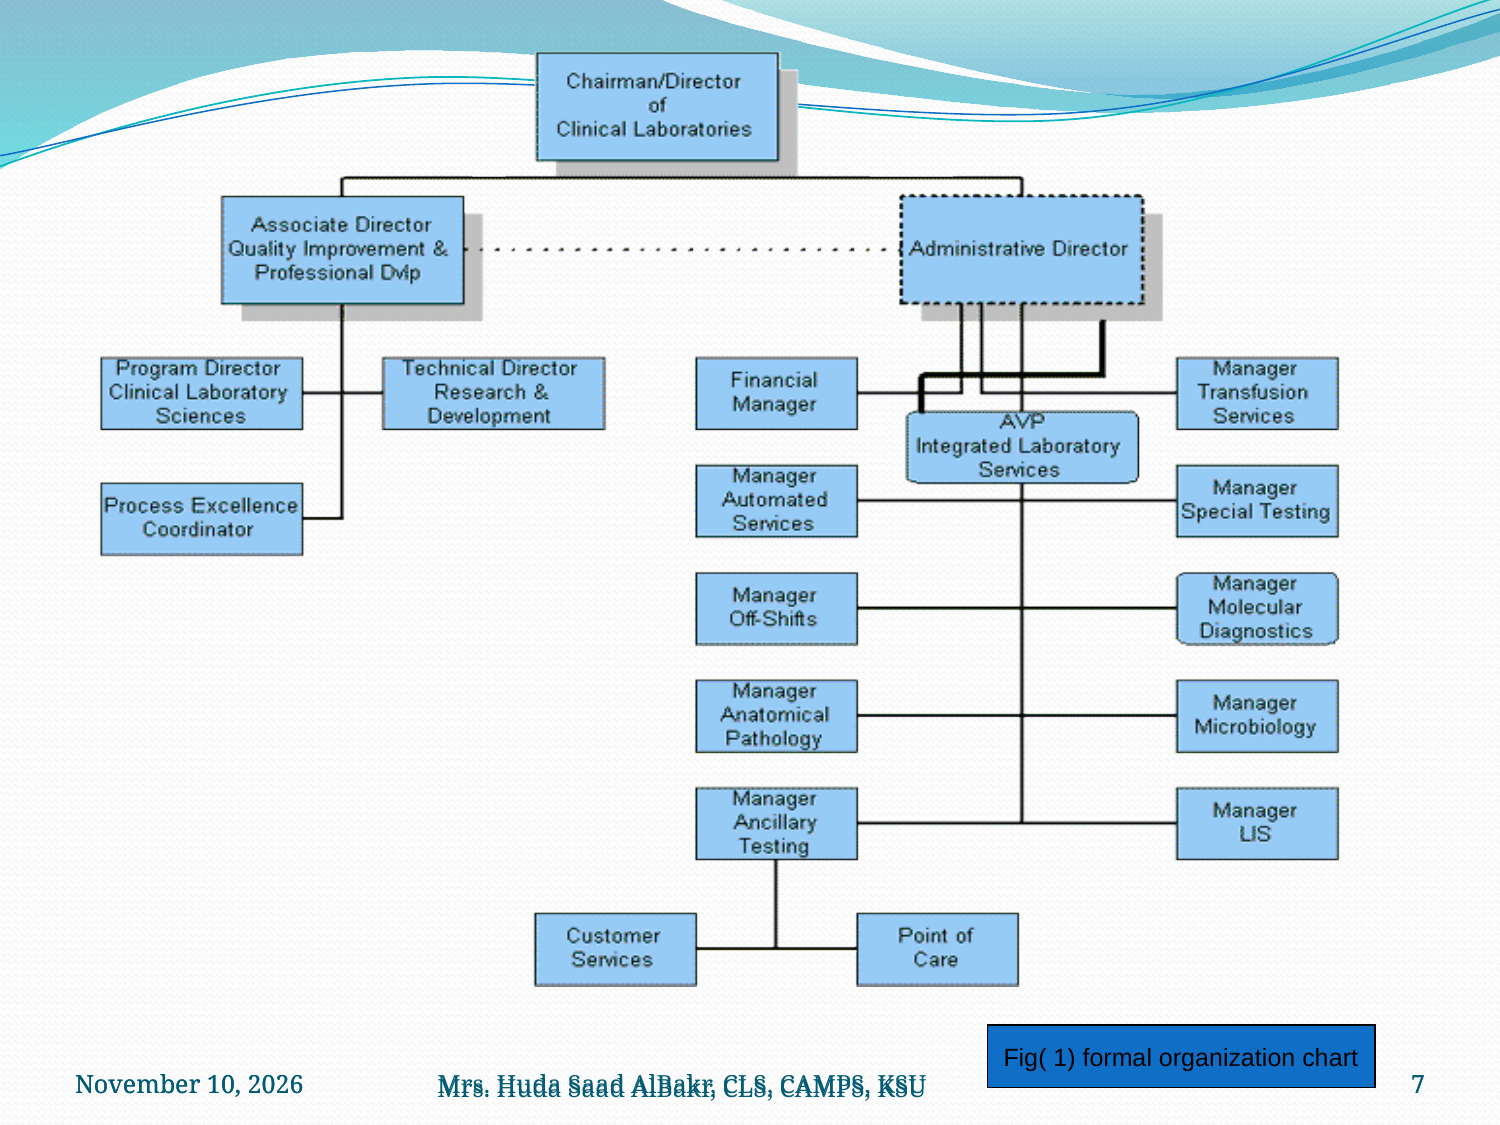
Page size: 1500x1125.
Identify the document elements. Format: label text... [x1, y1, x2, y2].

text_box 7 [1299, 1042, 1425, 1103]
text_box Fig( 1) formal organization chart [987, 1024, 1375, 1088]
picture [87, 49, 1363, 987]
text_box Mrs. Huda Saad AlBakr, CLS, CAMPS, KSU [437, 1042, 988, 1103]
text_box October 11, 2010 [75, 1042, 425, 1103]
